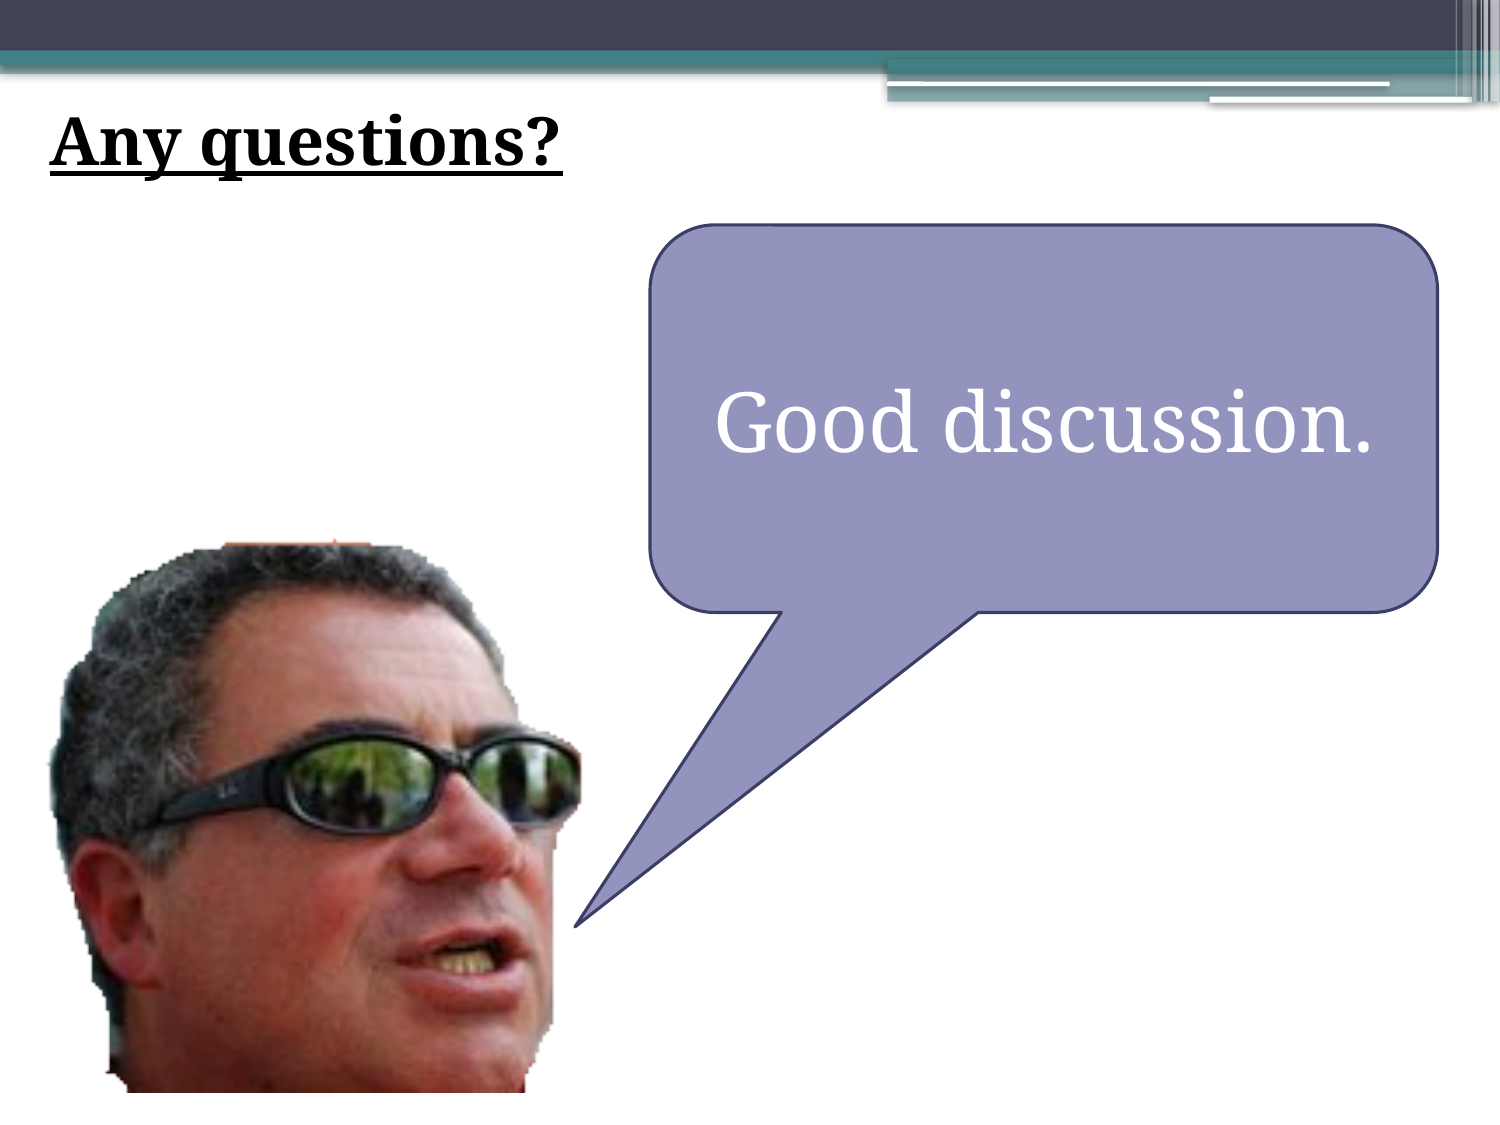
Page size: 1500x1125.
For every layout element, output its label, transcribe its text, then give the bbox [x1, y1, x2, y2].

text_box Good discussion. [648, 223, 1440, 837]
picture [26, 487, 688, 1093]
text_box Any questions? [34, 91, 578, 187]
